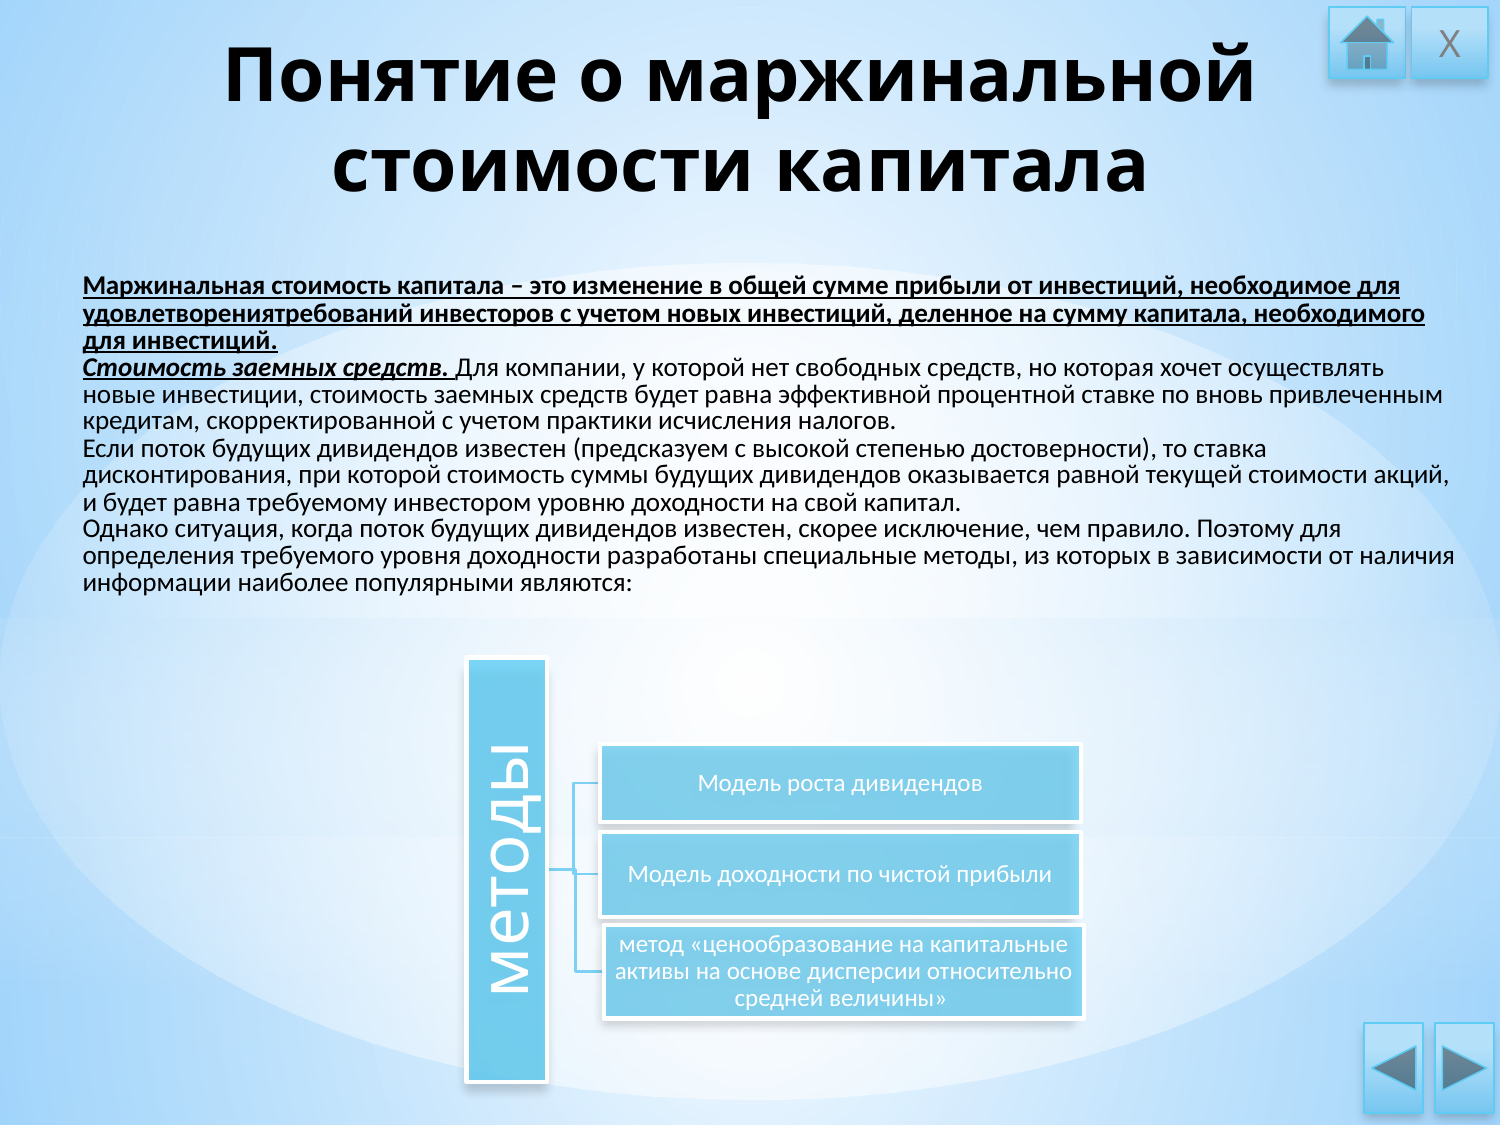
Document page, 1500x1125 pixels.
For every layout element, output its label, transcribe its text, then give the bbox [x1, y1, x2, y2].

text_box [1363, 1022, 1424, 1114]
text_box [1328, 6, 1406, 79]
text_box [277, 656, 1270, 1083]
text_box Х [1411, 6, 1489, 79]
text_box [1434, 1022, 1495, 1114]
table_header Маржинальная стоимость капитала – это изменение в общей сумме прибыли от инвестиций, необходимое для удовлетворениятребований инвесторов с учетом новых инвестиций, деленное на сумму капитала, необходимого для инвестиций. Стоимость заемных средств. Для компании, у которой нет свободных средств, но которая хочет осуществлять новые инвес­тиции, стоимость заемных средств будет равна эффективной про­центной ставке по вновь привлеченным кредитам, скорректиро­ванной с учетом практики исчисления налогов. Если поток будущих дивидендов известен (предсказуем с вы­сокой степенью достоверности), то ставка дисконтирования, при которой стоимость суммы будущих дивидендов оказывается рав­ной текущей стоимости акций, и будет равна требуемому инвес­тором уровню доходности на свой капитал. Однако ситуация, когда поток будущих дивидендов известен, скорее исключение, чем правило. Поэтому для определения тре­буемого уровня доходности разработаны специальные методы, из которых в зависимости от наличия информации наиболее попу­лярными являются: [80, 196, 1465, 704]
title Понятие о маржинальной стоимости капитала [206, 19, 1275, 196]
